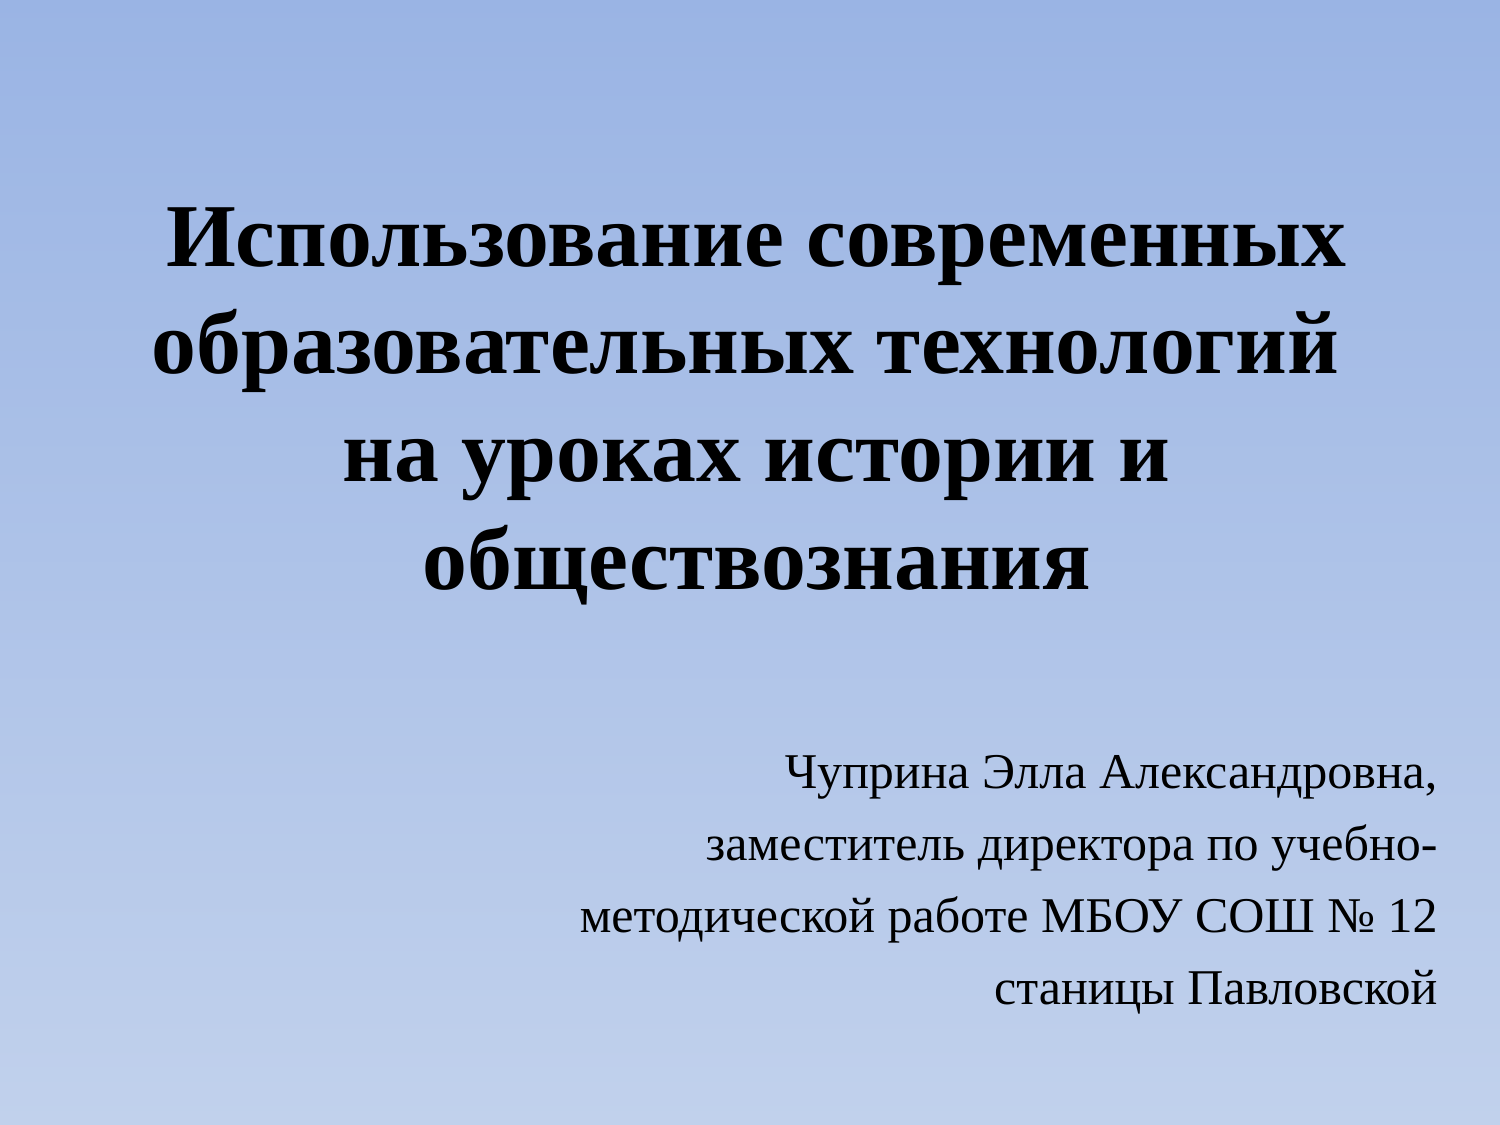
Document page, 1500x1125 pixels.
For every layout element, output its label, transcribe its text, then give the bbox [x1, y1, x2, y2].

title Использование современных образовательных технологий на уроках истории и обществознания [64, 59, 1450, 725]
subtitle Чуприна Элла Александровна, заместитель директора по учебно-методической работе МБОУ СОШ № 12 станицы Павловской [537, 658, 1453, 1125]
